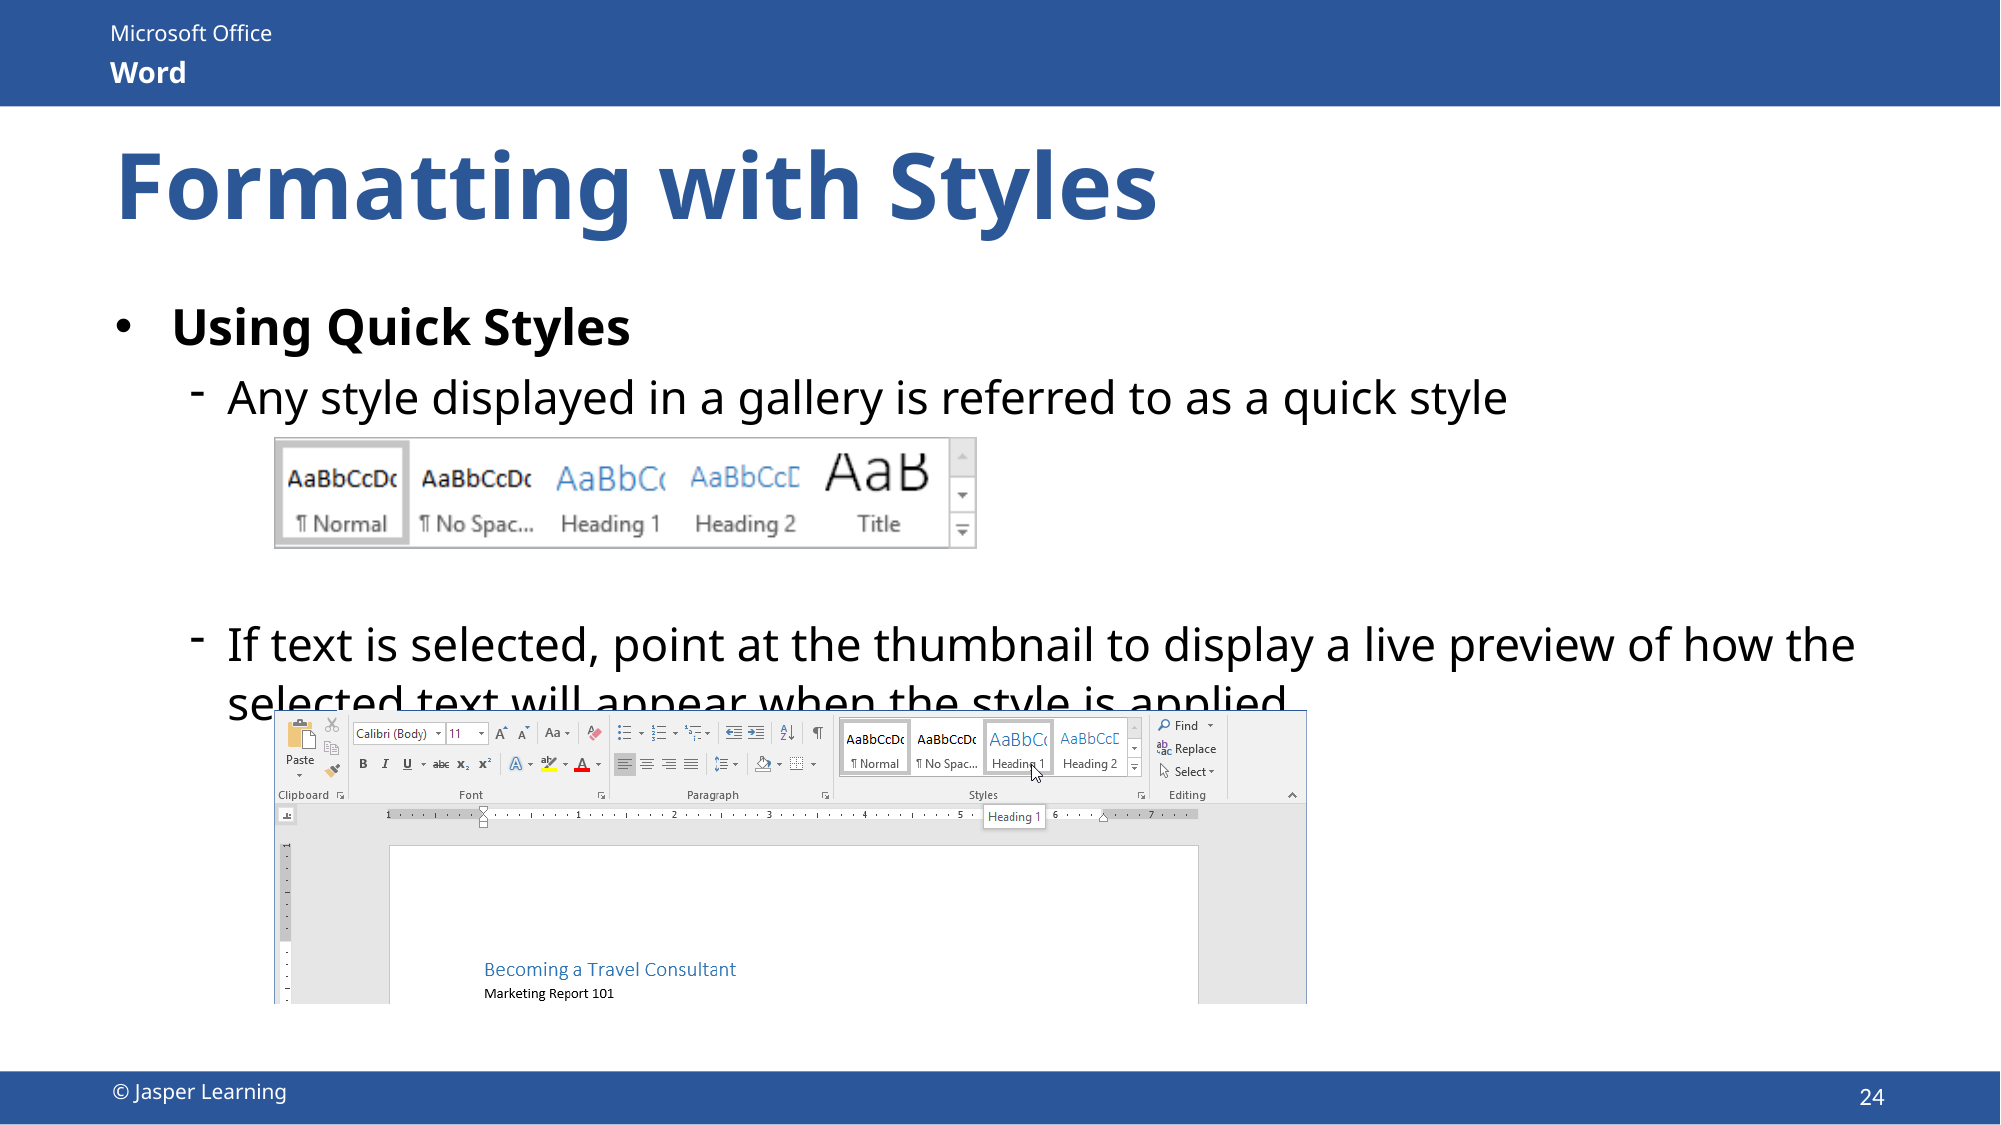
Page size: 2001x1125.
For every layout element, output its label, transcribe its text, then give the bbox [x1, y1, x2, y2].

picture [274, 437, 977, 550]
footer © Jasper Learning [97, 1072, 773, 1114]
slide_number 24 [1433, 1065, 1900, 1125]
title Formatting with Styles [99, 118, 1866, 248]
list Using Quick Styles Any style displayed in a gallery is referred to as a quick style If text is selected, point at the thumbnail to display a live preview of how the selected text will appear when the style is applied [99, 283, 1900, 1026]
picture [274, 709, 1308, 1004]
